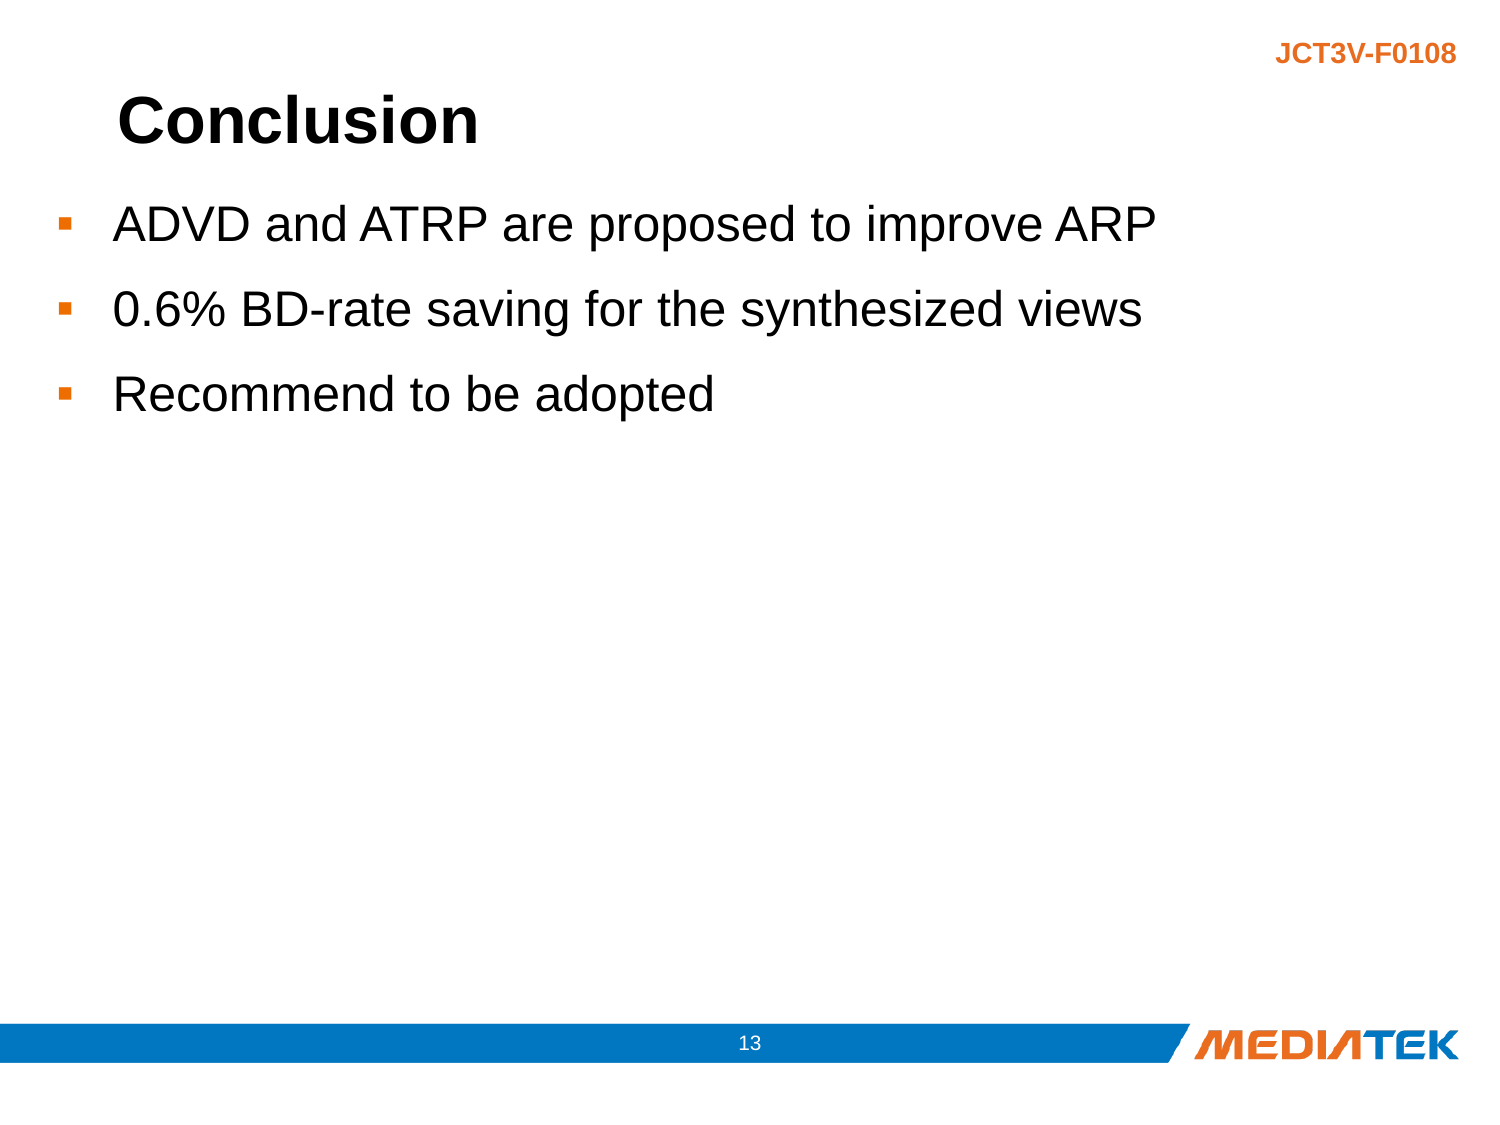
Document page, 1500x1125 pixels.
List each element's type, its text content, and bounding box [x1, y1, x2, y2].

slide_number 12 [711, 1022, 789, 1090]
picture [789, 1023, 1459, 1063]
title Conclusion [101, 62, 1425, 172]
list ADVD and ATRP are proposed to improve ARP 0.6% BD-rate saving for the synthesized views Recommend to be adopted [41, 184, 1459, 998]
picture [0, 1023, 711, 1063]
